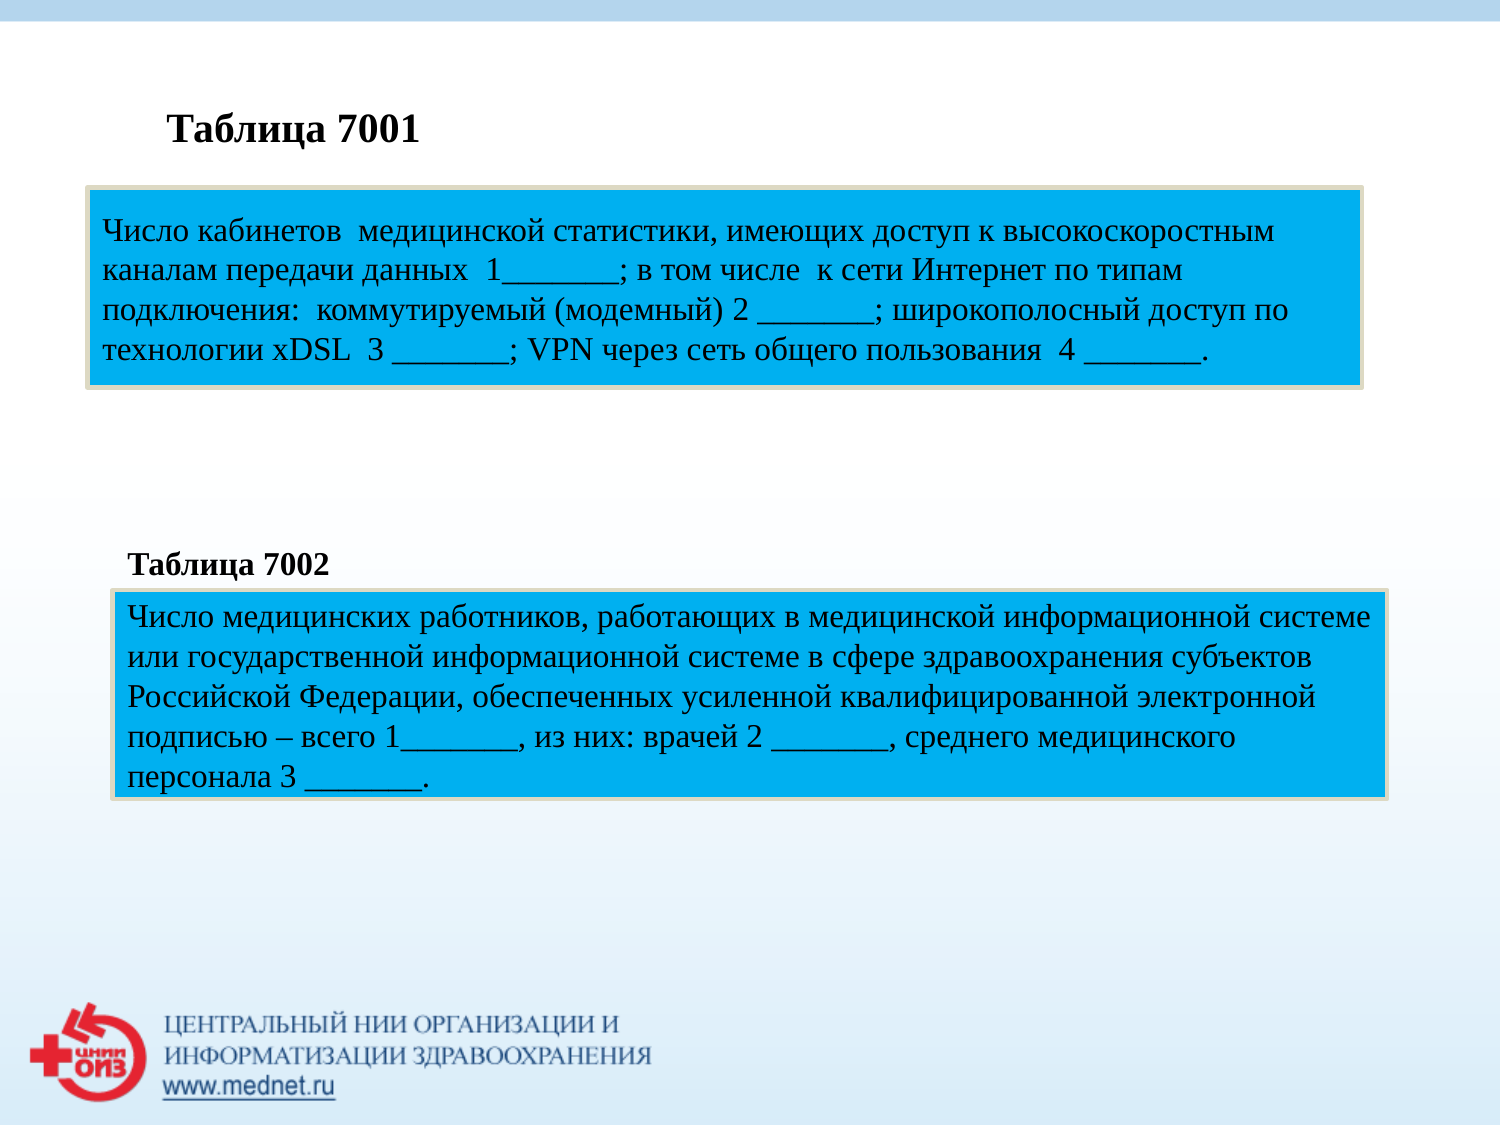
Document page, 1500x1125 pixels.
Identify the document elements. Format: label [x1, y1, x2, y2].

title [62, 99, 525, 153]
text_box [110, 534, 1389, 801]
picture [0, 0, 1500, 1125]
text_box [85, 185, 1364, 390]
